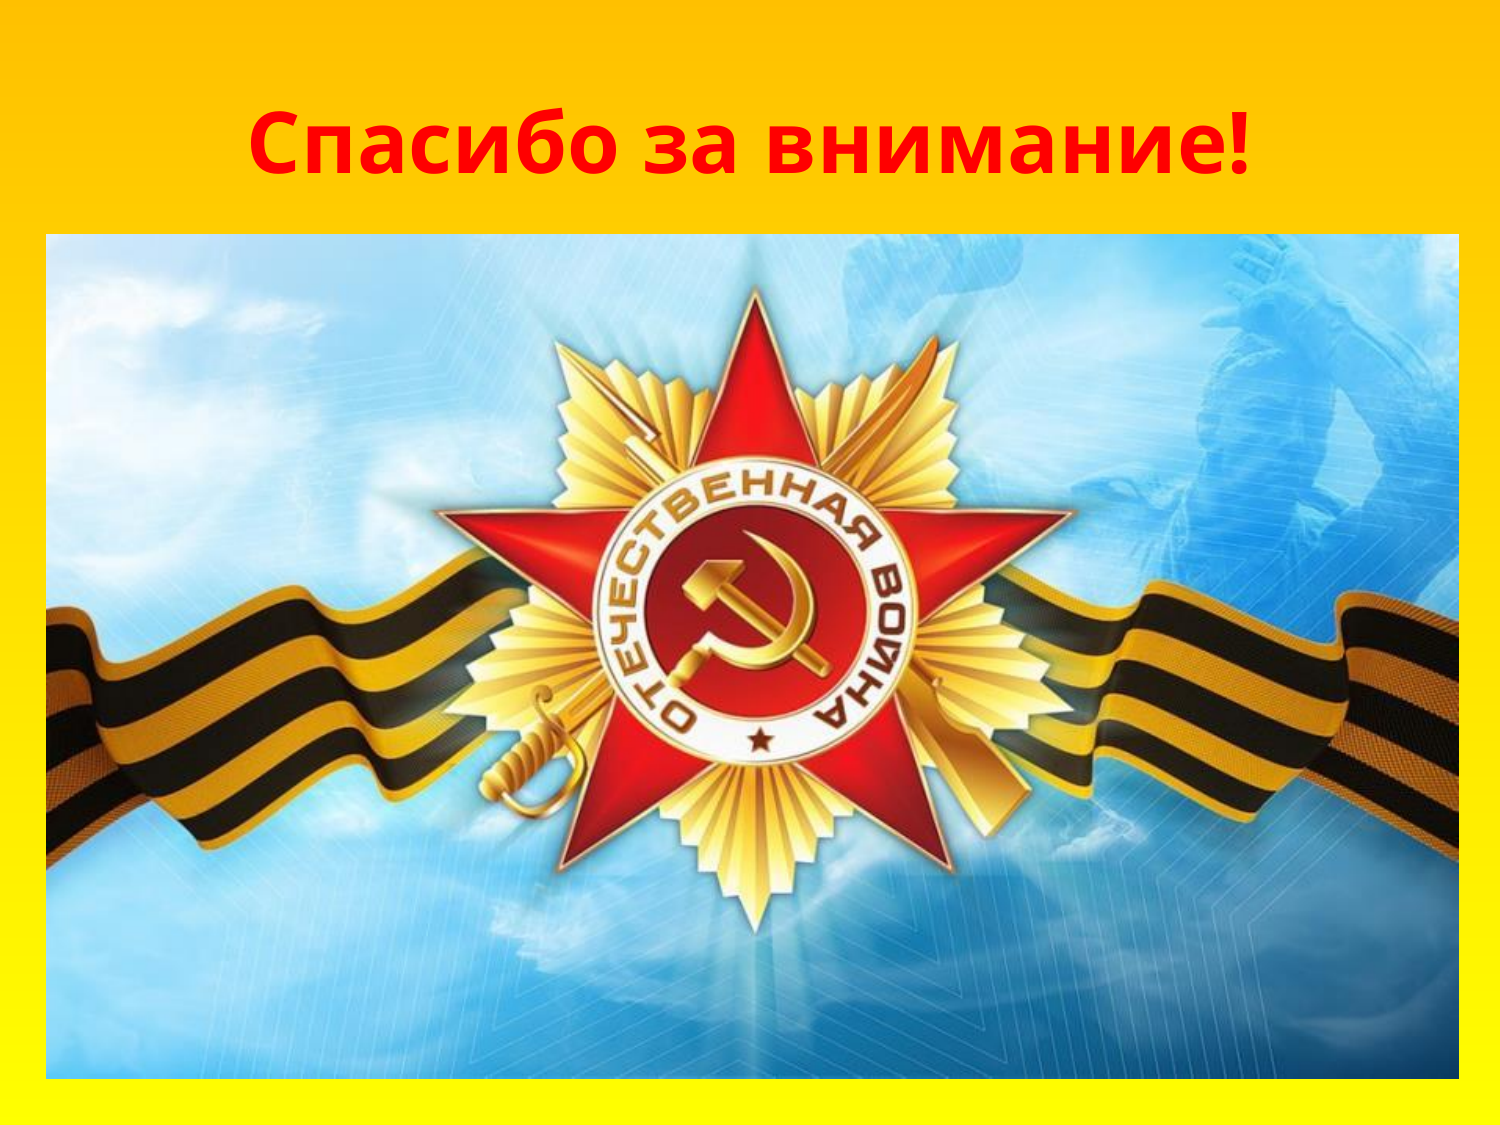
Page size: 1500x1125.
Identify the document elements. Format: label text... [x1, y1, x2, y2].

title Спасибо за внимание! [75, 45, 1425, 233]
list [46, 234, 1460, 1079]
